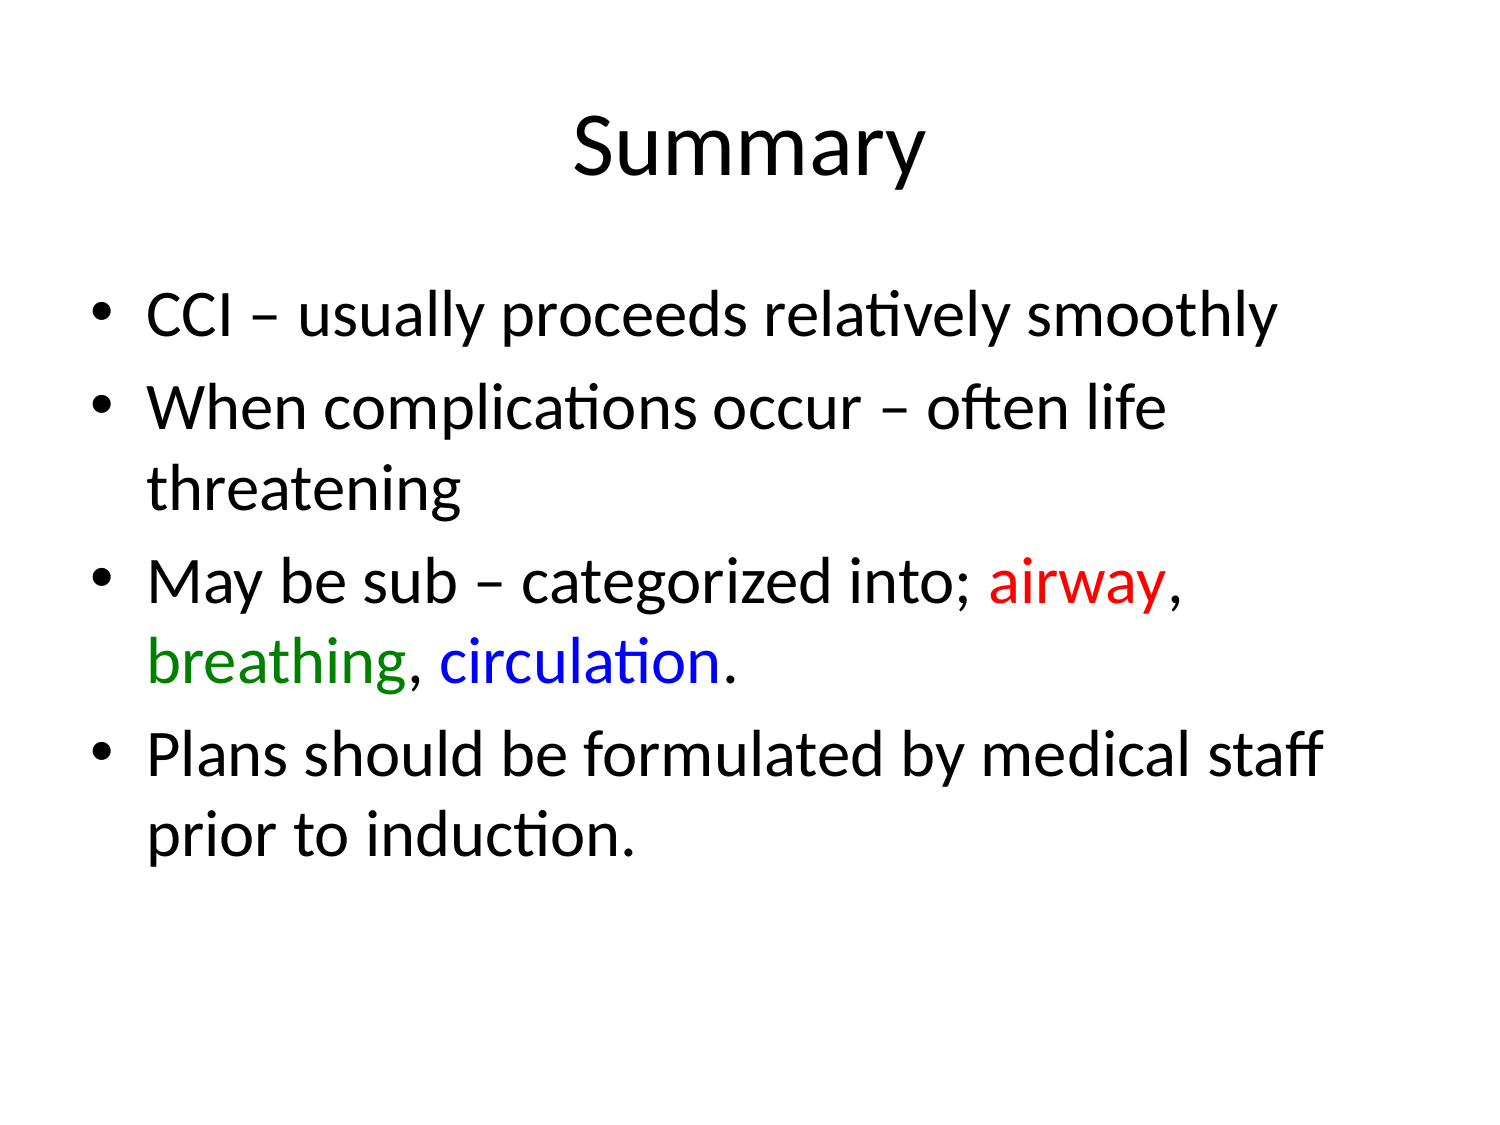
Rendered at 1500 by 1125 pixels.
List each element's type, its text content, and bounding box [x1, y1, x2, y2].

list CCI – usually proceeds relatively smoothly When complications occur – often life threatening May be sub – categorized into; airway, breathing, circulation. Plans should be formulated by medical staff prior to induction. [75, 262, 1425, 1005]
title Summary [75, 45, 1425, 233]
